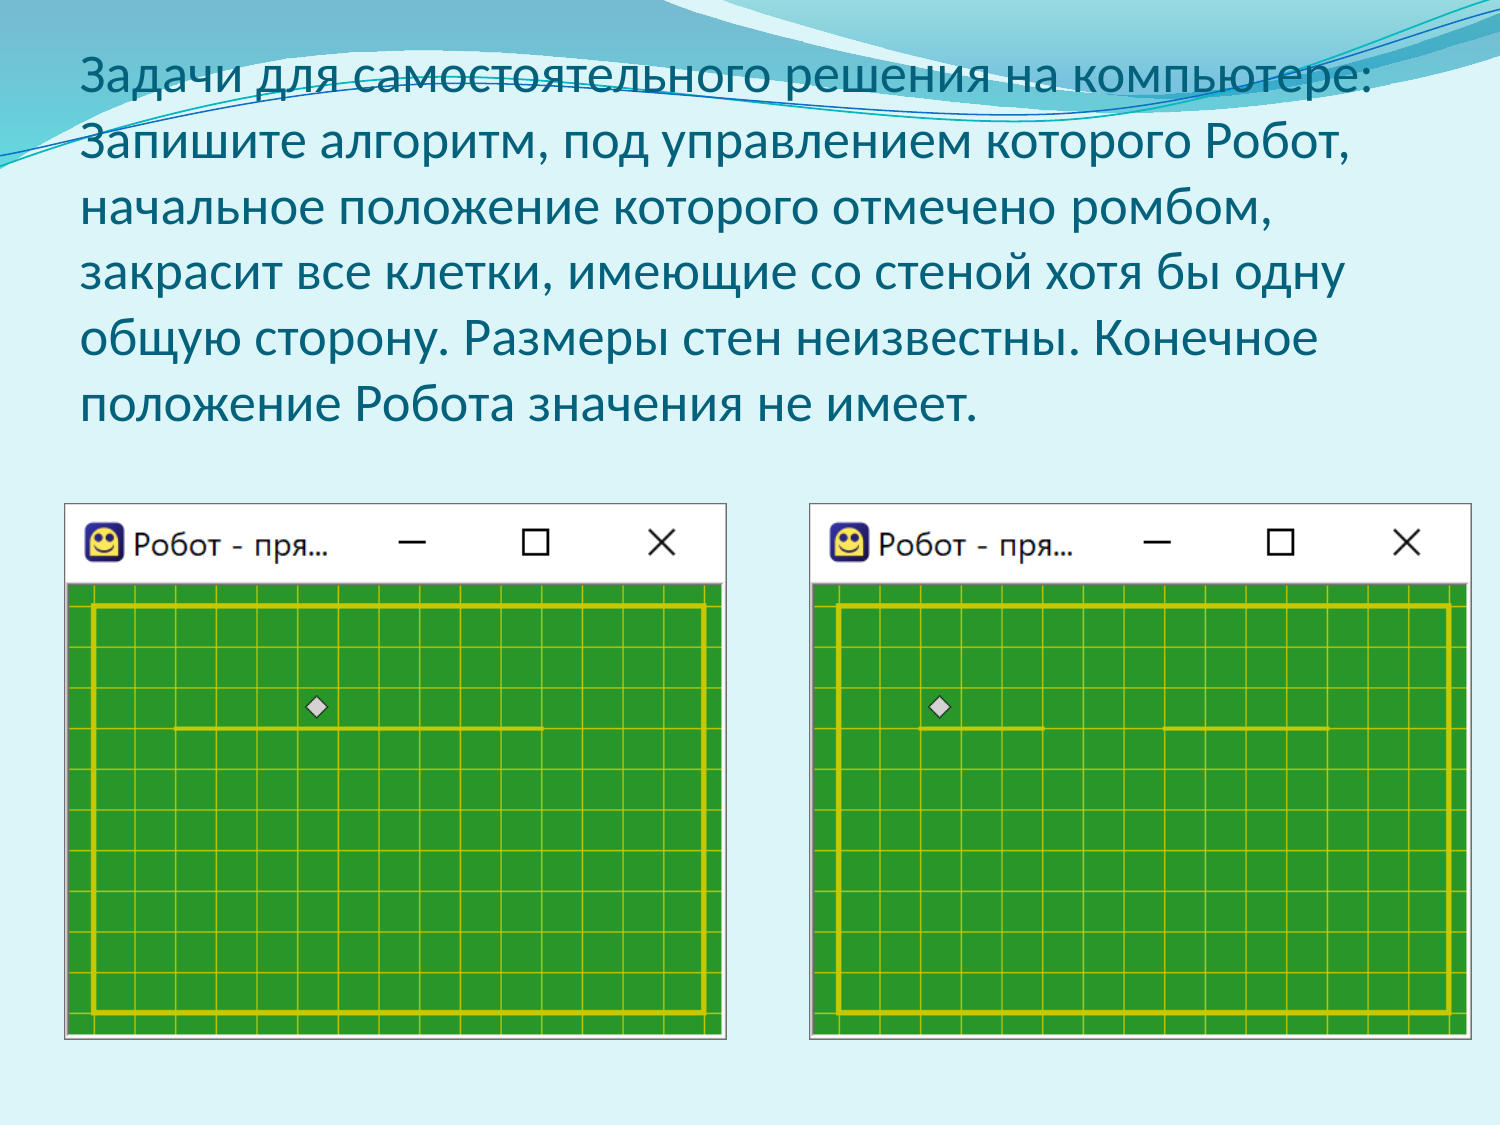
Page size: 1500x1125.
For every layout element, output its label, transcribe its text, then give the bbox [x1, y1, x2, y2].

picture [64, 503, 727, 1040]
text_box Задачи для самостоятельного решения на компьютере: Запишите алгоритм, под управлением которого Робот, начальное положение которого отмечено ромбом, закрасит все клетки, имеющие со стеной хотя бы одну общую сторону. Размеры стен неизвестны. Конечное положение Робота значения не имеет. [64, 30, 1459, 445]
picture [808, 503, 1472, 1040]
